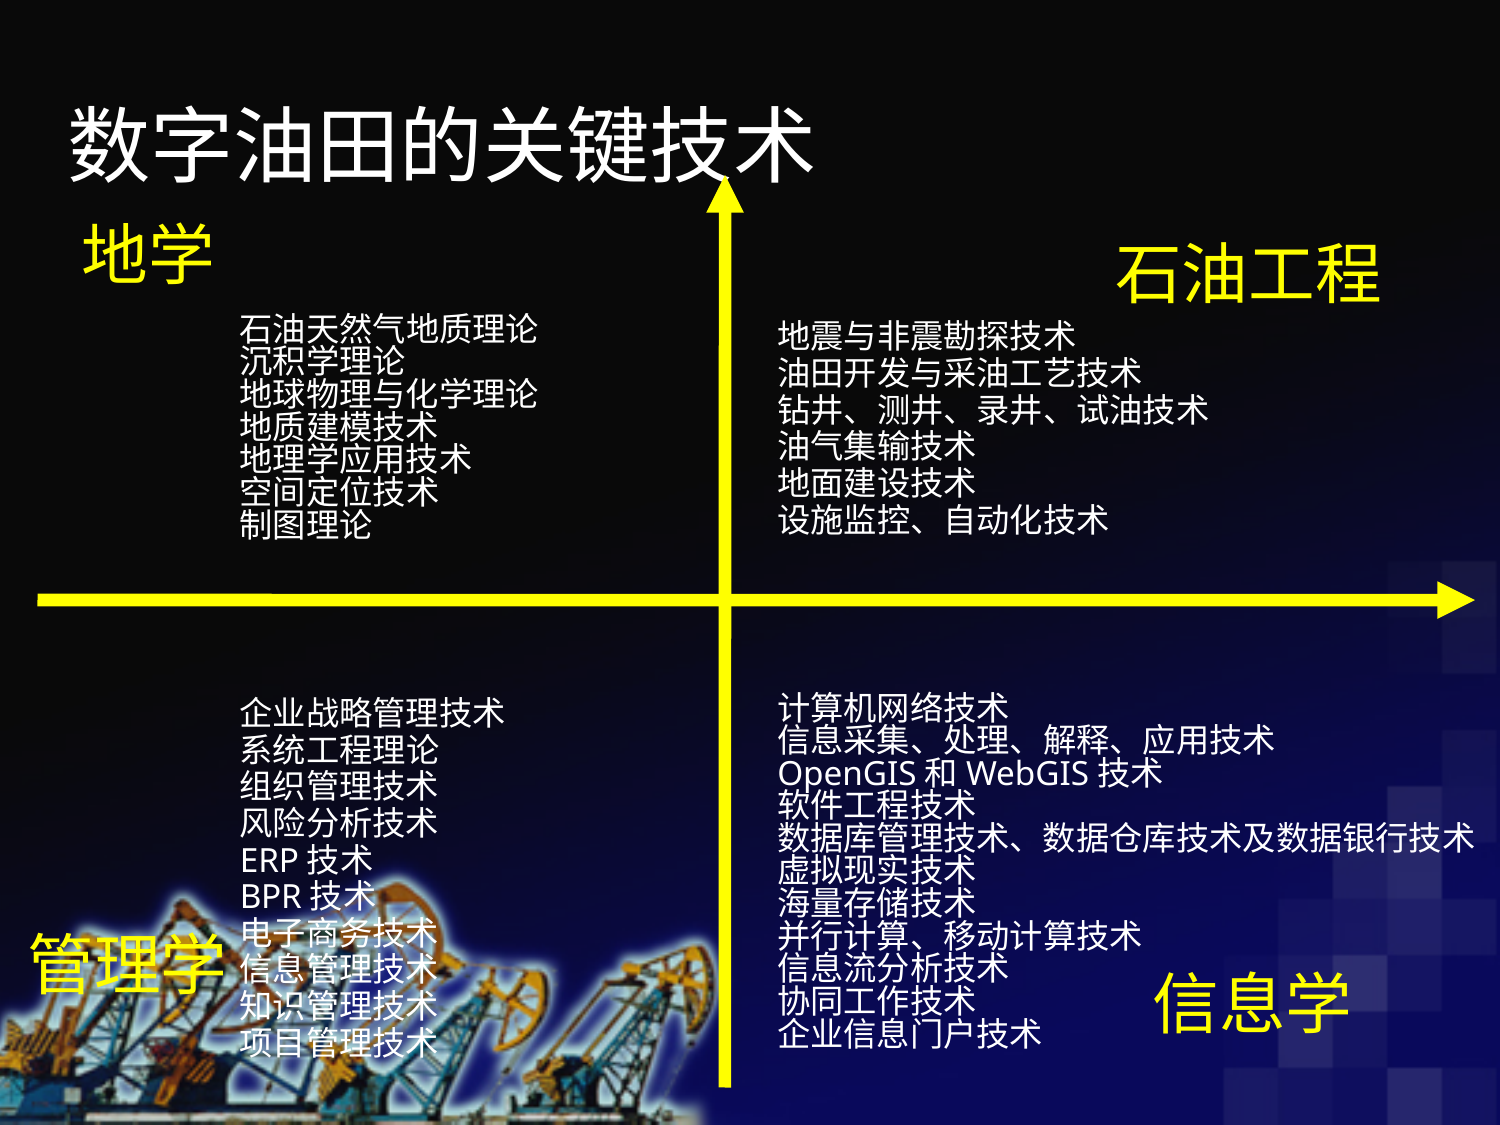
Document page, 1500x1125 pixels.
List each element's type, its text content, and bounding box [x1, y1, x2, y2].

text_box 企业战略管理技术 系统工程理论 组织管理技术 风险分析技术 ERP技术 BPR技术 电子商务技术 信息管理技术 知识管理技术 项目管理技术 [224, 624, 600, 1088]
text_box 地震与非震勘探技术 油田开发与采油工艺技术 钻井、测井、录井、试油技术 油气集输技术 地面建设技术 设施监控、自动化技术 [762, 237, 1288, 575]
text_box [726, 593, 1475, 607]
text_box 计算机网络技术 信息采集、处理、解释、应用技术 OpenGIS和WebGIS技术 软件工程技术 数据库管理技术、数据仓库技术及数据银行技术 虚拟现实技术 海量存储技术 并行计算、移动计算技术 信息流分析技术 协同工作技术 企业信息门户技术 [762, 624, 1475, 1075]
text_box 管理学 [12, 937, 224, 1009]
text_box 数字油田的关键技术 [52, 104, 838, 200]
text_box 信息学 [1137, 954, 1368, 1050]
text_box [718, 174, 732, 1088]
text_box 地学 [66, 221, 231, 300]
text_box 石油天然气地质理论 沉积学理论 地球物理与化学理论 地质建模技术 地理学应用技术 空间定位技术 制图理论 [224, 224, 688, 588]
text_box 石油工程 [1100, 224, 1397, 320]
picture [0, 0, 1500, 1125]
